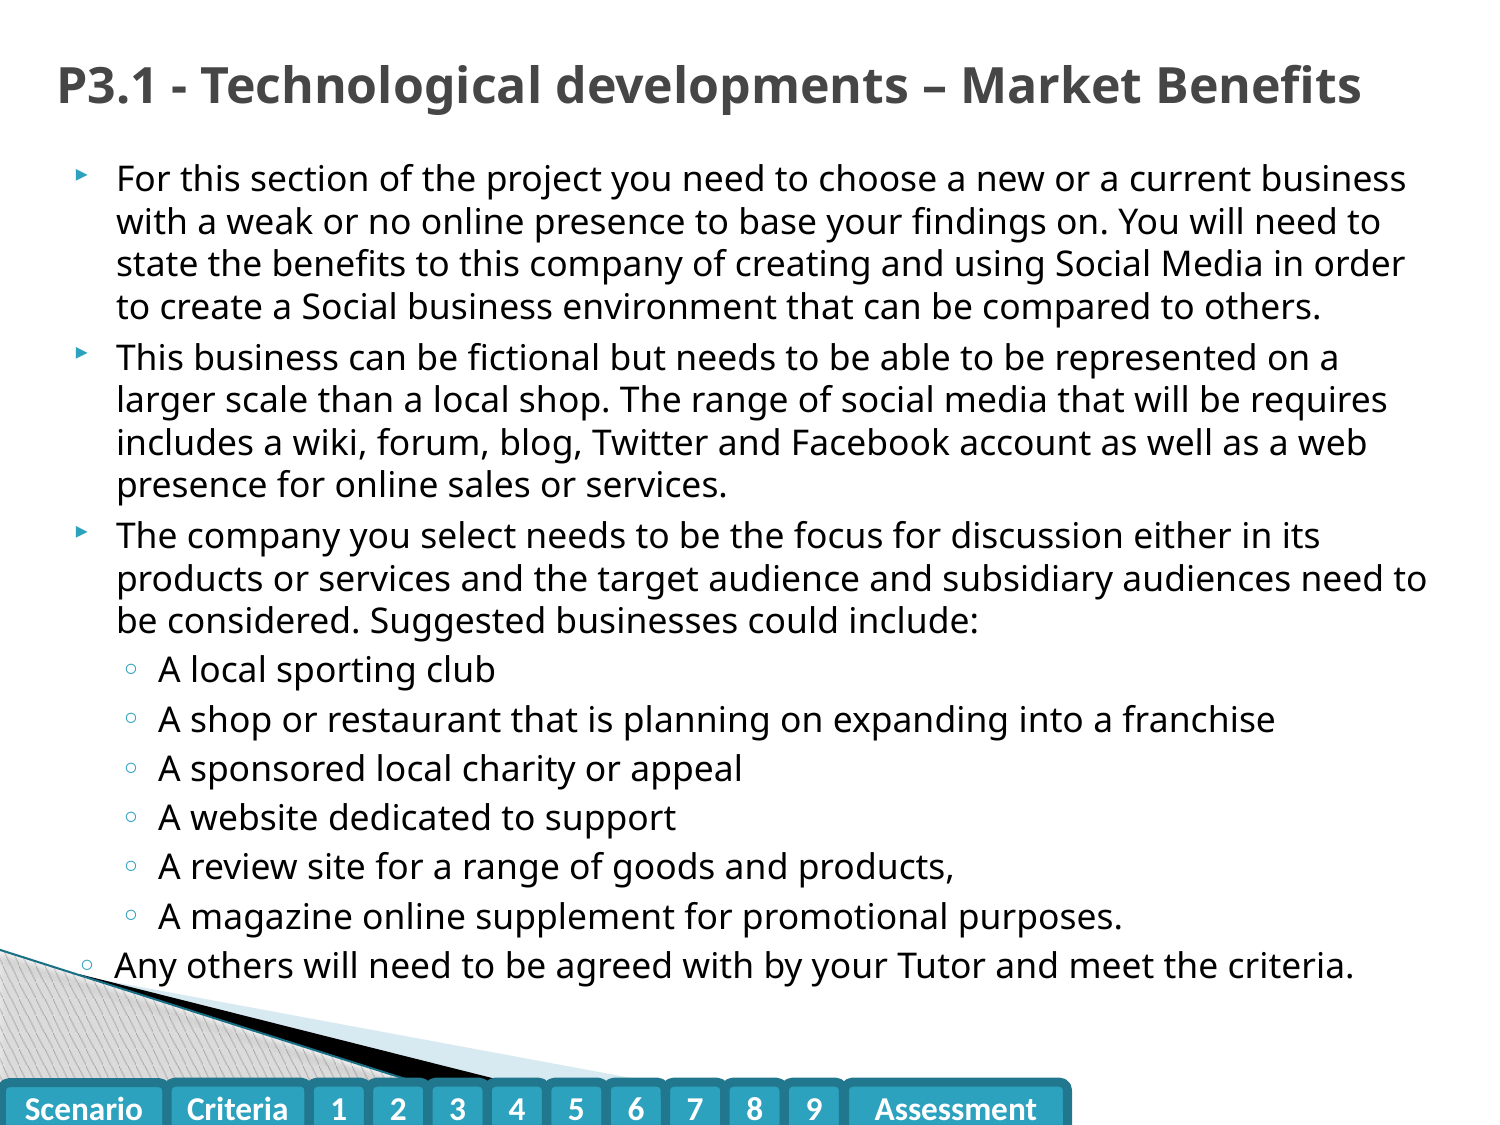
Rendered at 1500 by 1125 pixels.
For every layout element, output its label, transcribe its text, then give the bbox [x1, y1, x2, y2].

title P3.1 - Technological developments – Market Benefits [41, 18, 1459, 149]
list For this section of the project you need to choose a new or a current business with a weak or no online presence to base your findings on. You will need to state the benefits to this company of creating and using Social Media in order to create a Social business environment that can be compared to others. This business can be fictional but needs to be able to be represented on a larger scale than a local shop. The range of social media that will be requires includes a wiki, forum, blog, Twitter and Facebook account as well as a web presence for online sales or services. The company you select needs to be the focus for discussion either in its products or services and the target audience and subsidiary audiences need to be considered. Suggested businesses could include: A local sporting club A shop or restaurant that is planning on expanding into a franchise A sponsored local charity or appeal A website dedicated to support A review site for a range of goods and products, A magazine online supplement for promotional purposes. Any others will need to be agreed with by your Tutor and meet the criteria. [41, 149, 1460, 1035]
